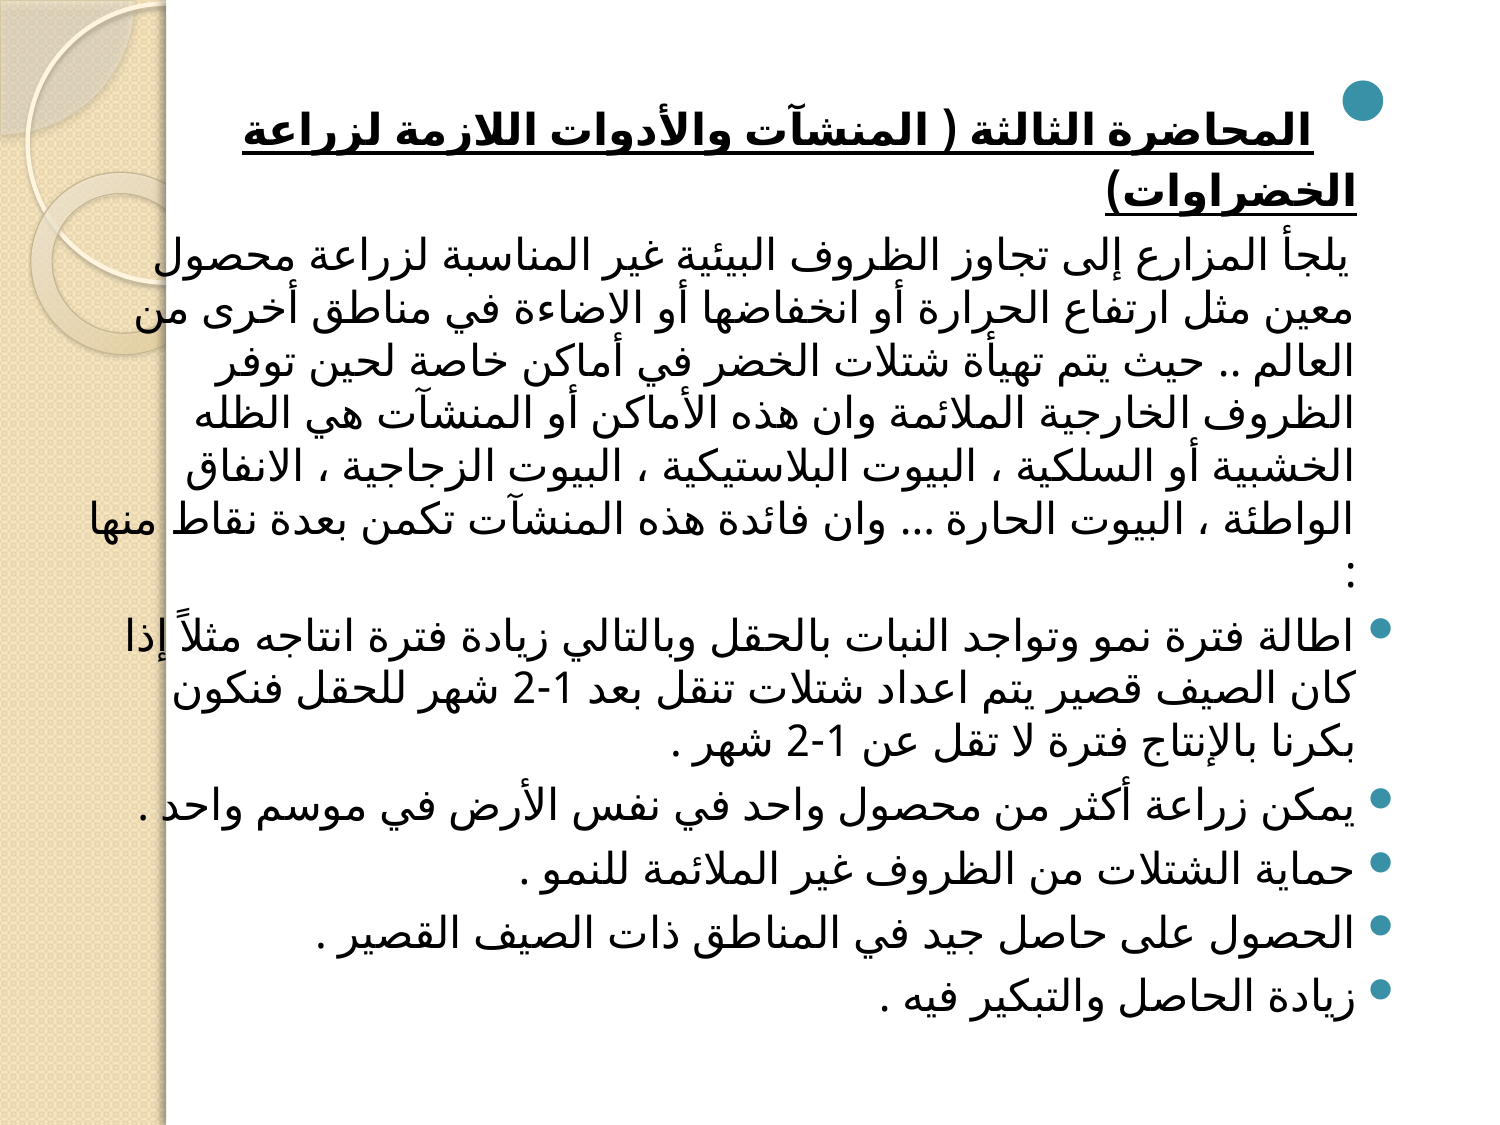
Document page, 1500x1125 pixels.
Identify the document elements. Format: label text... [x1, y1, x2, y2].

list المحاضرة الثالثة ( المنشآت والأدوات اللازمة لزراعة الخضراوات) يلجأ المزارع إلى تجاوز الظروف البيئية غير المناسبة لزراعة محصول معين مثل ارتفاع الحرارة أو انخفاضها أو الاضاءة في مناطق أخرى من العالم .. حيث يتم تهيأة شتلات الخضر في أماكن خاصة لحين توفر الظروف الخارجية الملائمة وان هذه الأماكن أو المنشآت هي الظله الخشبية أو السلكية ، البيوت البلاستيكية ، البيوت الزجاجية ، الانفاق الواطئة ، البيوت الحارة ... وان فائدة هذه المنشآت تكمن بعدة نقاط منها : اطالة فترة نمو وتواجد النبات بالحقل وبالتالي زيادة فترة انتاجه مثلاً إذا كان الصيف قصير يتم اعداد شتلات تنقل بعد 1-2 شهر للحقل فنكون بكرنا بالإنتاج فترة لا تقل عن 1-2 شهر . يمكن زراعة أكثر من محصول واحد في نفس الأرض في موسم واحد . حماية الشتلات من الظروف غير الملائمة للنمو . الحصول على حاصل جيد في المناطق ذات الصيف القصير . زيادة الحاصل والتبكير فيه . [62, 50, 1425, 1038]
title [235, 45, 1466, 233]
